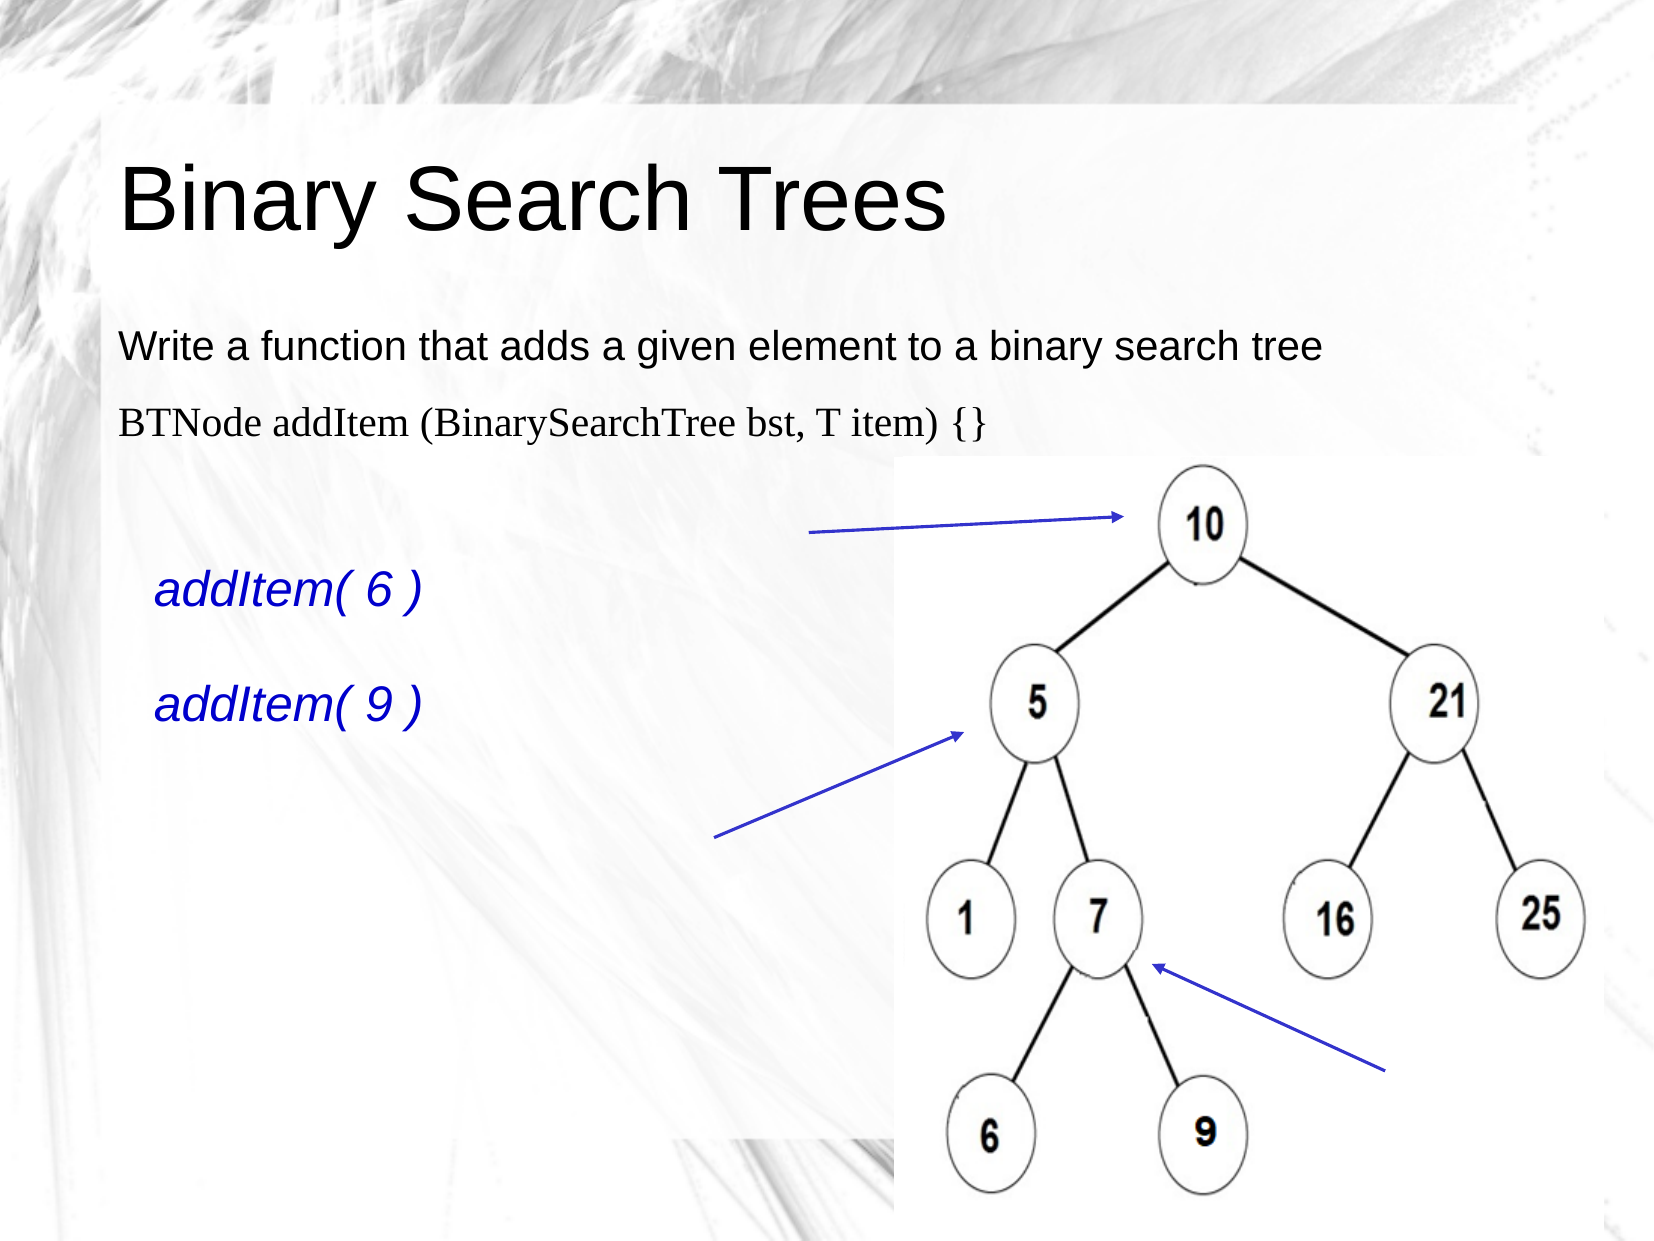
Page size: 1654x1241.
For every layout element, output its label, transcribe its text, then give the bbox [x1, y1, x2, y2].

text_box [808, 516, 1125, 533]
text_box addItem( 9 ) [139, 669, 474, 741]
picture [0, 0, 1654, 1241]
list Write a function that adds a given element to a binary search tree BTNode addItem (BinarySearchTree bst, T item) {} [118, 319, 1571, 1109]
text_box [1151, 963, 1386, 1071]
title Binary Search Trees [118, 93, 1506, 299]
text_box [714, 732, 965, 838]
text_box addItem( 6 ) [139, 554, 474, 626]
